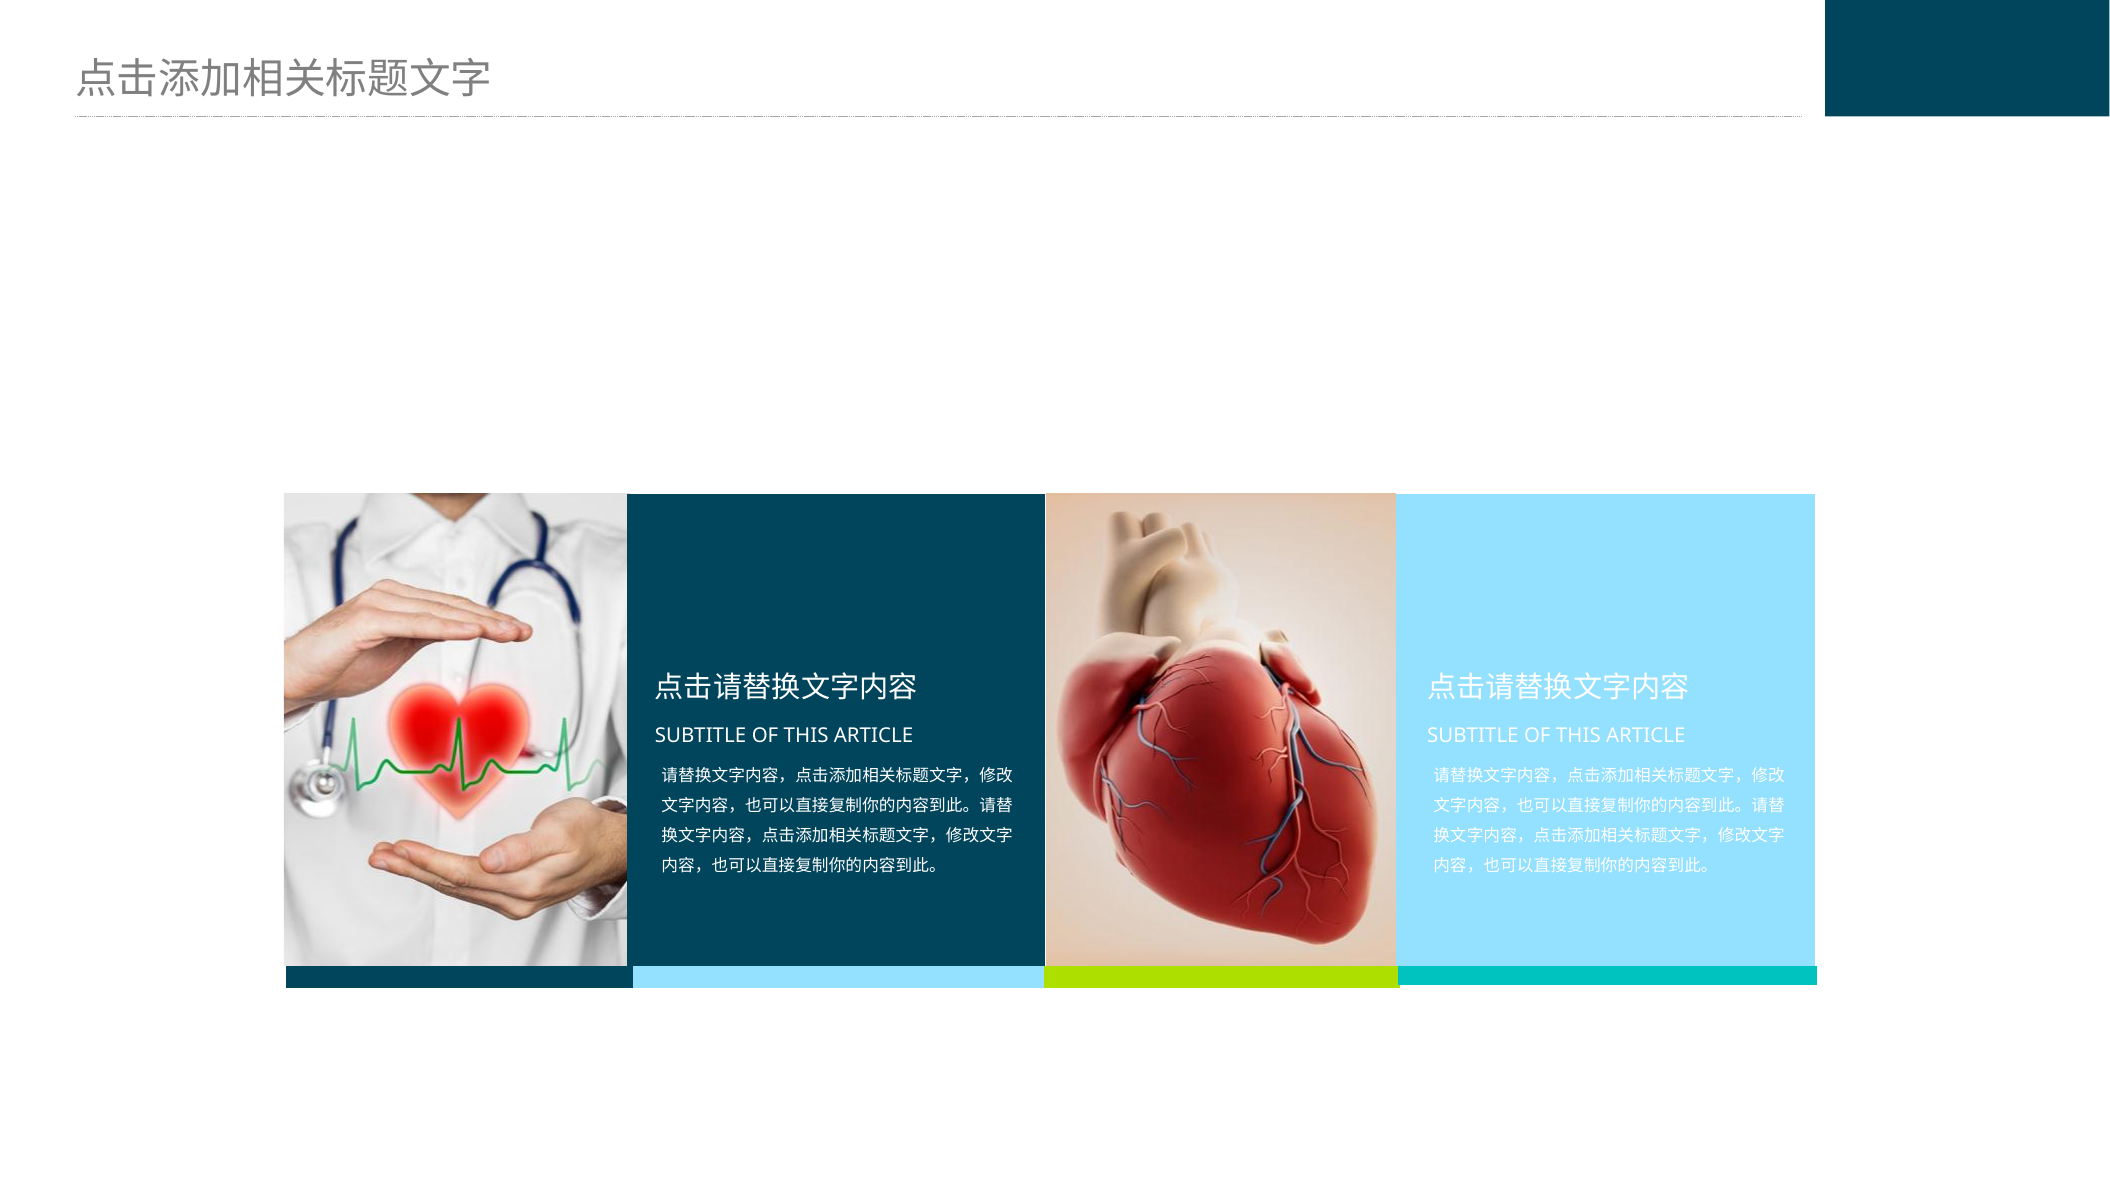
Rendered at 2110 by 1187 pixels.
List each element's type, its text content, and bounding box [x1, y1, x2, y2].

text_box [1395, 494, 1815, 965]
text_box [633, 966, 1044, 988]
text_box 点击添加相关标题文字 [59, 44, 563, 107]
text_box [626, 494, 1046, 966]
text_box 点击请替换文字内容 [654, 662, 937, 709]
text_box [283, 492, 632, 967]
text_box [1044, 965, 1400, 988]
text_box 请替换文字内容，点击添加相关标题文字，修改文字内容，也可以直接复制你的内容到此。请替换文字内容，点击添加相关标题文字，修改文字内容，也可以直接复制你的内容到此。 [661, 754, 1019, 872]
text_box [286, 965, 633, 988]
text_box 点击请替换文字内容 [1427, 662, 1709, 709]
text_box SUBTITLE OF THIS ARTICLE [654, 719, 1004, 749]
text_box 请替换文字内容，点击添加相关标题文字，修改文字内容，也可以直接复制你的内容到此。请替换文字内容，点击添加相关标题文字，修改文字内容，也可以直接复制你的内容到此。 [1433, 754, 1791, 872]
text_box SUBTITLE OF THIS ARTICLE [1427, 719, 1776, 749]
text_box [1398, 965, 1818, 986]
text_box [1045, 492, 1397, 965]
